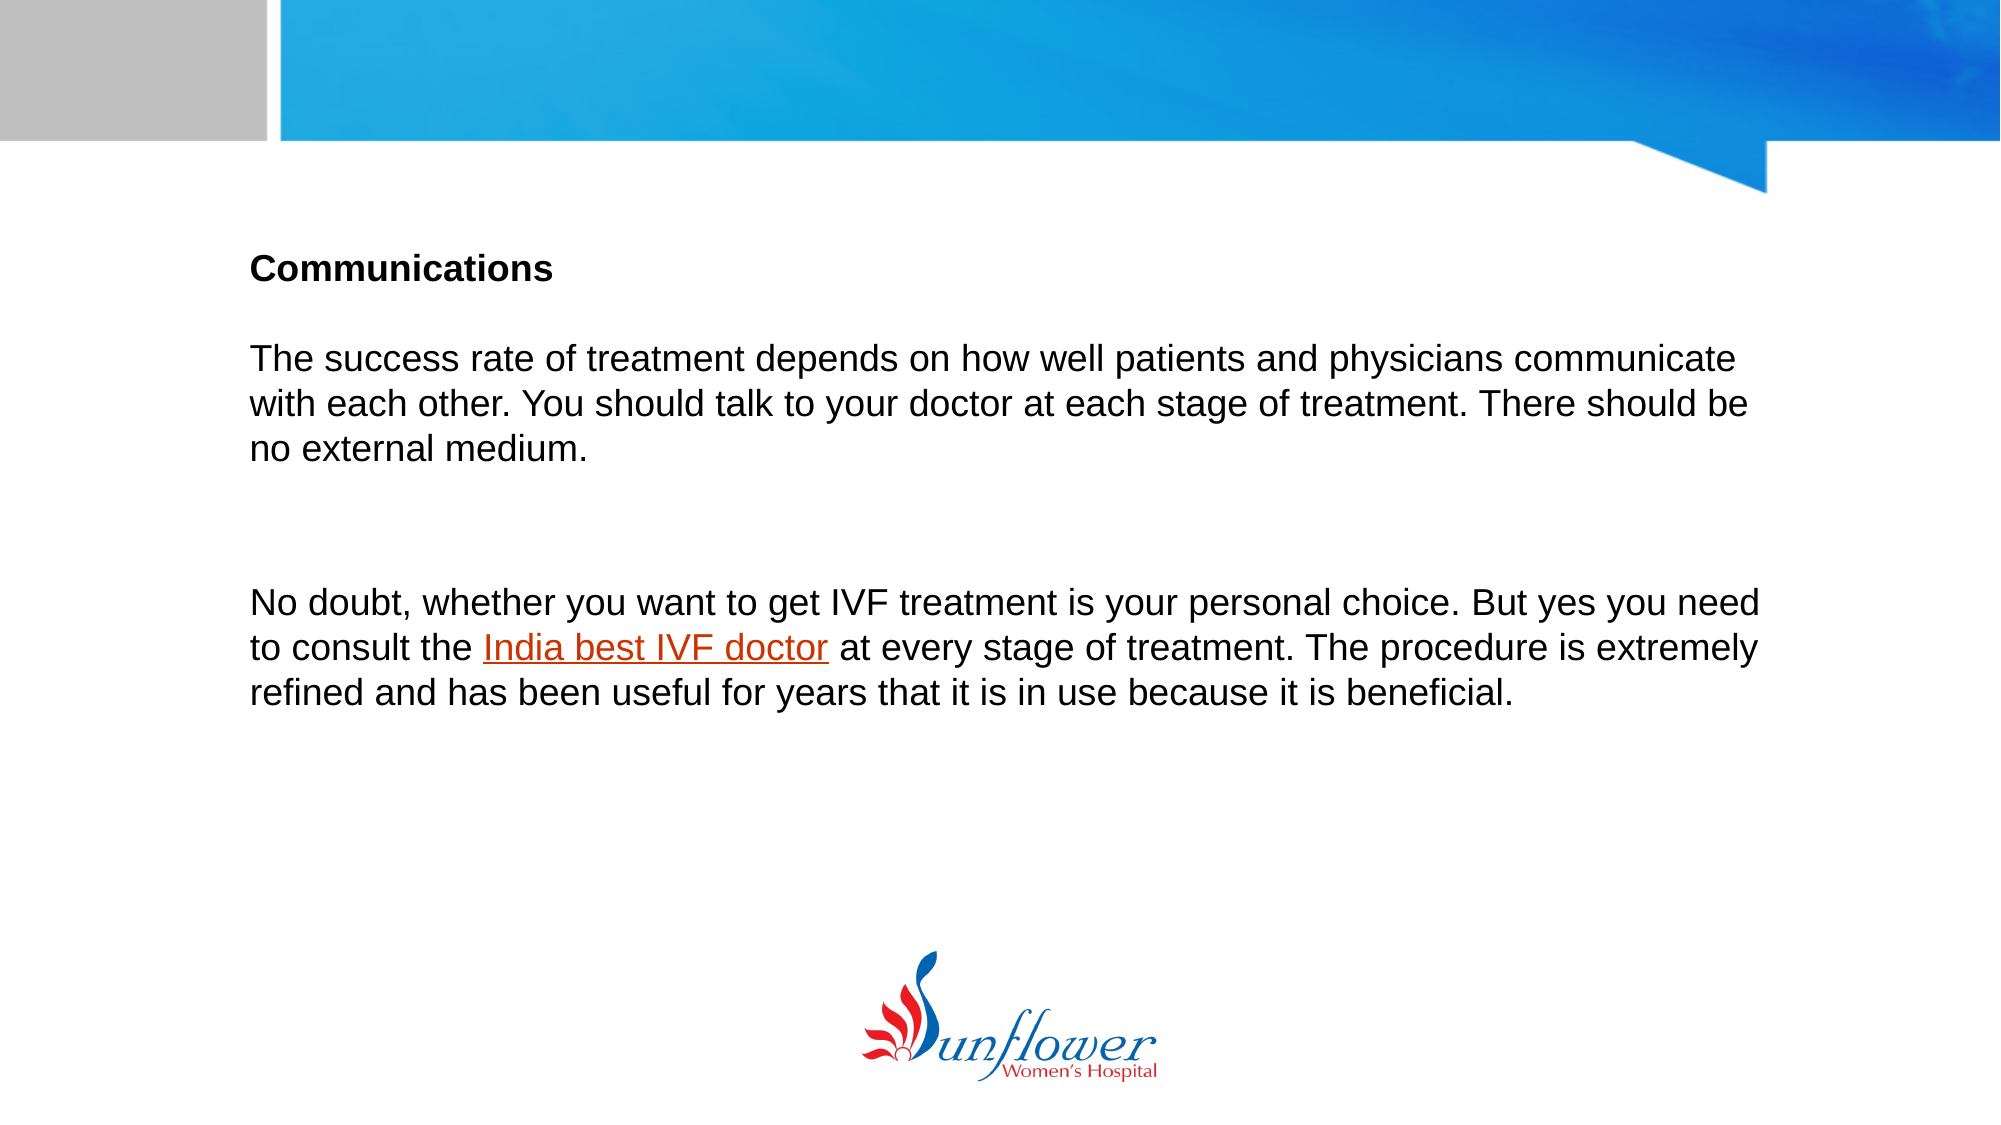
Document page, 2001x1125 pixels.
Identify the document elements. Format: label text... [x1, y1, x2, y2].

picture [0, 0, 2000, 1125]
text_box Communications The success rate of treatment depends on how well patients and physicians communicate with each other. You should talk to your doctor at each stage of treatment. There should be no external medium. [234, 237, 1766, 522]
text_box No doubt, whether you want to get IVF treatment is your personal choice. But yes you need to consult the India best IVF doctor at every stage of treatment. The procedure is extremely refined and has been useful for years that it is in use because it is beneficial. [235, 570, 1782, 765]
